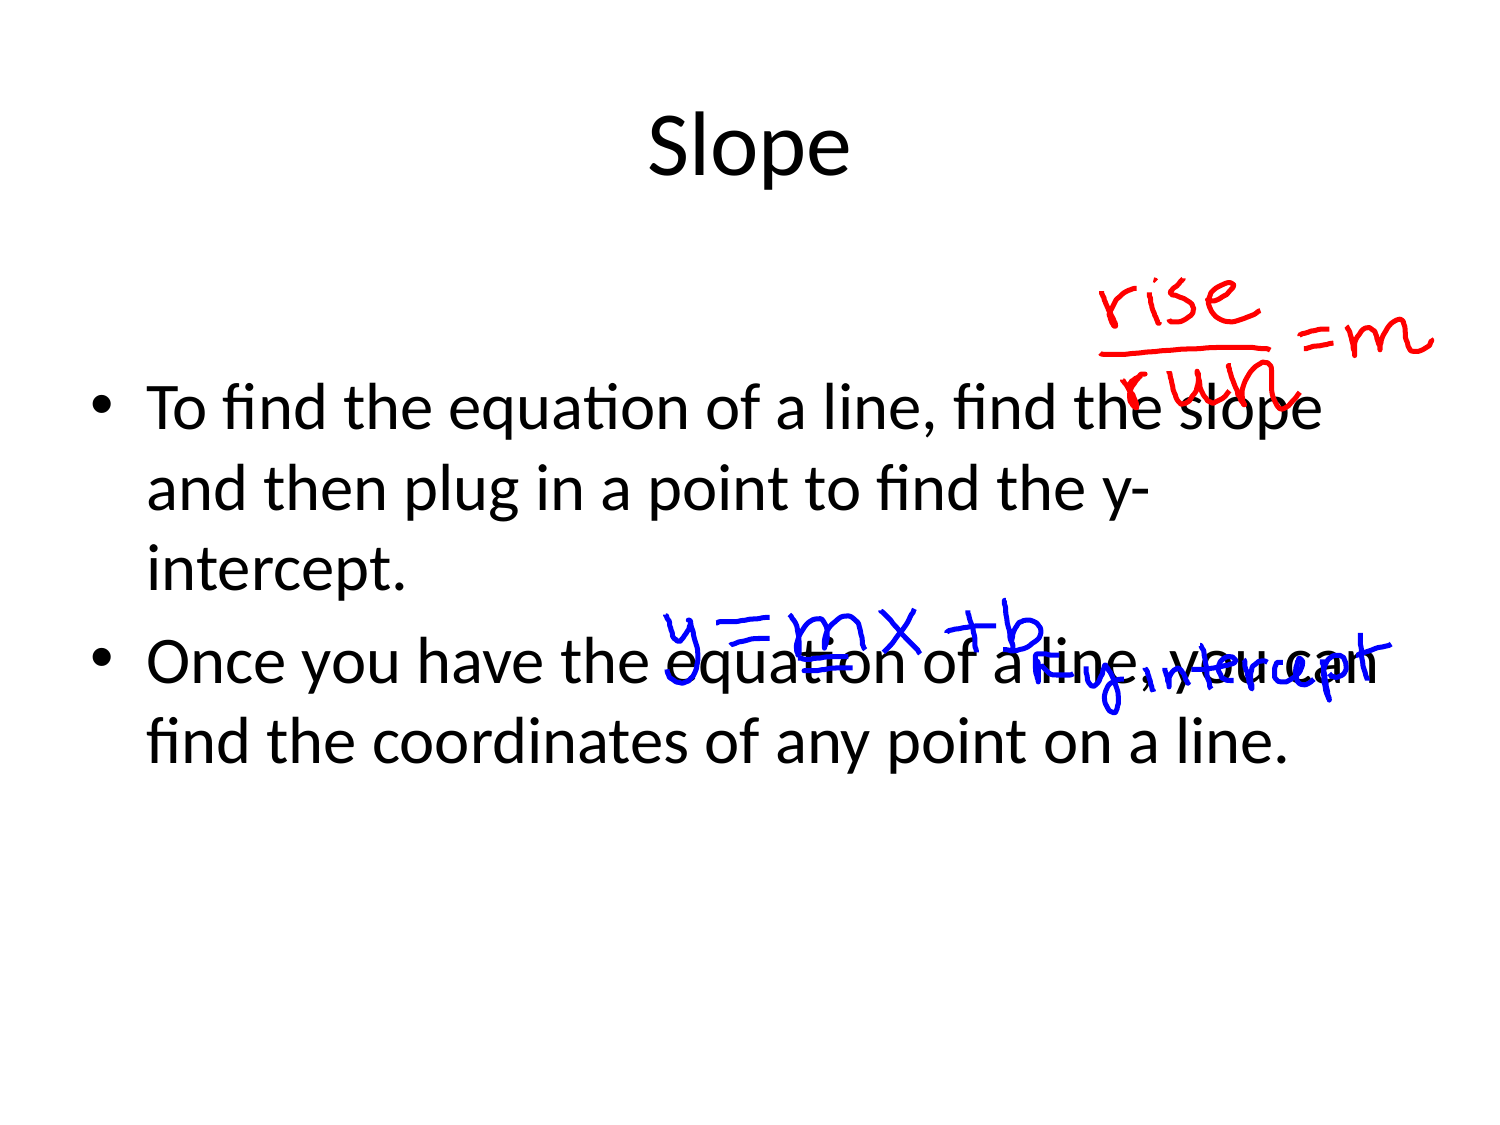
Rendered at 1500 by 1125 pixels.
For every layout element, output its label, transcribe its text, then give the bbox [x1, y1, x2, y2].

text_box [1148, 292, 1160, 325]
text_box [1303, 342, 1334, 350]
text_box [1168, 370, 1230, 405]
text_box [1121, 376, 1140, 409]
text_box [1227, 361, 1301, 410]
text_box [665, 600, 1392, 714]
text_box [1127, 373, 1146, 387]
text_box [1099, 346, 1271, 356]
text_box [1299, 328, 1330, 337]
text_box [1100, 287, 1137, 327]
text_box [1206, 281, 1261, 323]
title Slope [75, 45, 1425, 233]
text_box [1345, 318, 1433, 357]
text_box [1168, 278, 1195, 323]
